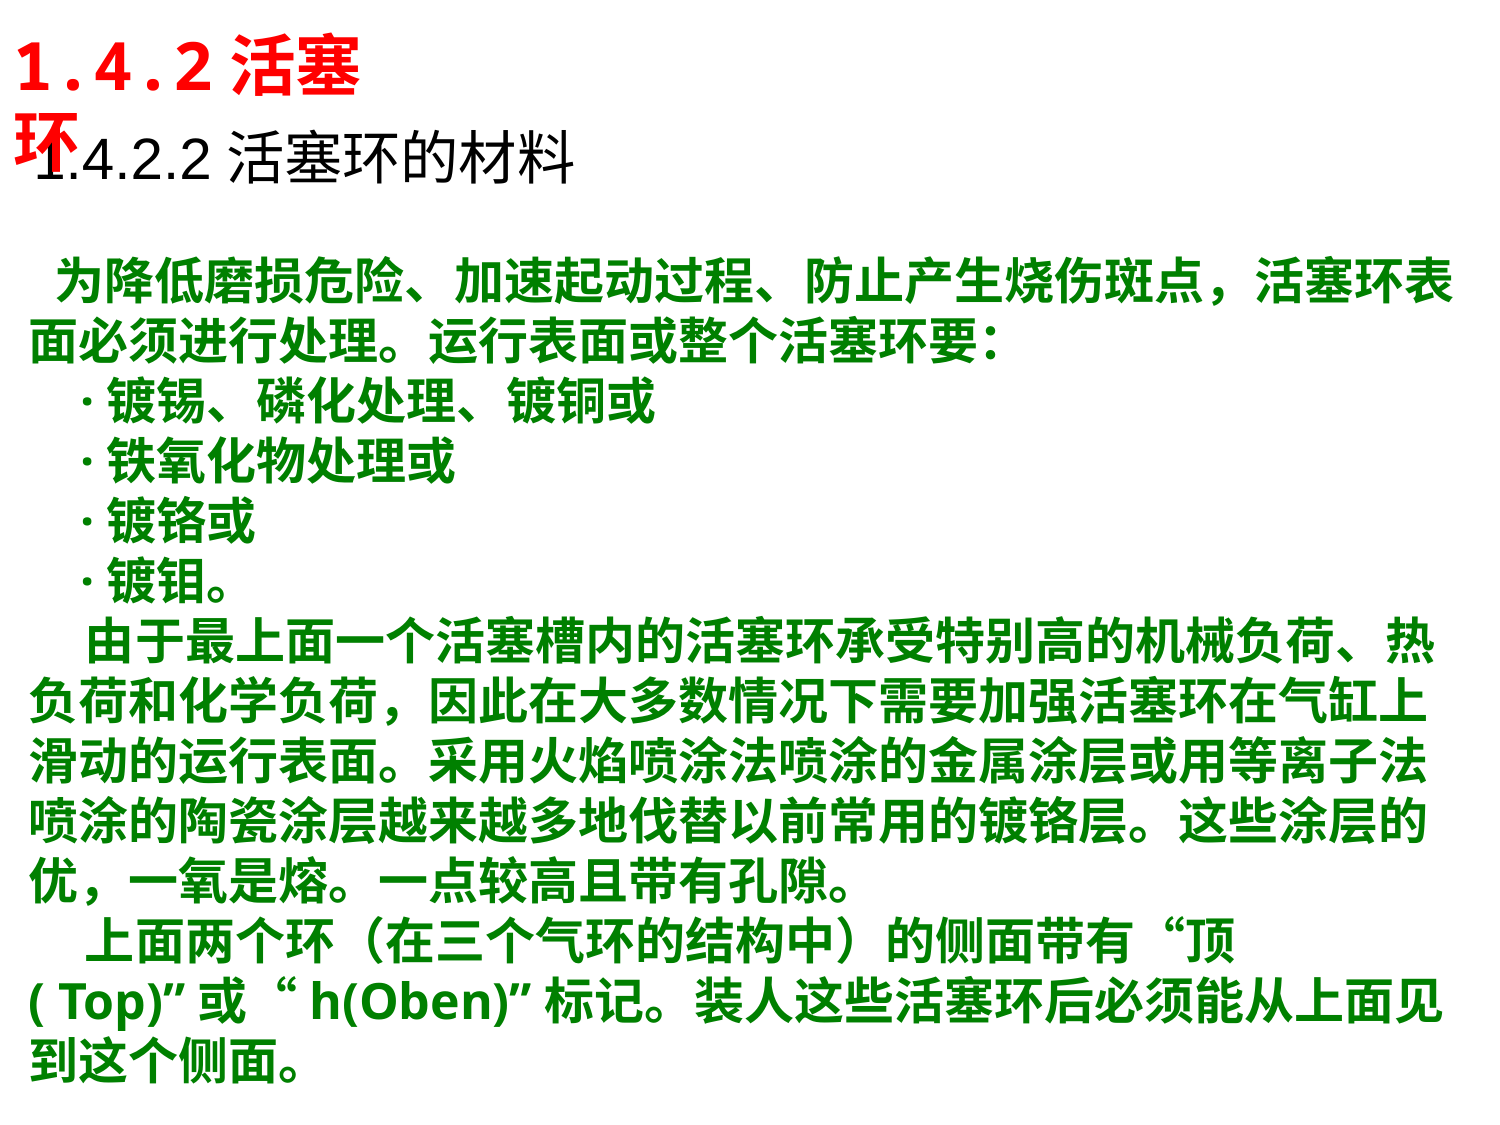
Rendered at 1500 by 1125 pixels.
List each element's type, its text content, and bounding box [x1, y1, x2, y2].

text_box 1.4.2活塞环 [13, 30, 402, 105]
text_box 为降低磨损危险、加速起动过程、防止产生烧伤斑点，活塞环表面必须进行处理。运行表面或整个活塞环要： ·镀锡、磷化处理、镀铜或 ·铁氧化物处理或 ·镀铬或 ·镀钼。 由于最上面一个活塞槽内的活塞环承受特别高的机械负荷、热负荷和化学负荷，因此在大多数情况下需要加强活塞环在气缸上滑动的运行表面。采用火焰喷涂法喷涂的金属涂层或用等离子法喷涂的陶瓷涂层越来越多地伐替以前常用的镀铬层。这些涂层的优，一氧是熔。一点较高且带有孔隙。 上面两个环（在三个气环的结构中）的侧面带有“顶( Top)”或“h(Oben)”标记。装人这些活塞环后必须能从上面见到这个侧面。 [13, 242, 1479, 1098]
text_box 1.4.2.2活塞环的材料 [18, 113, 591, 199]
